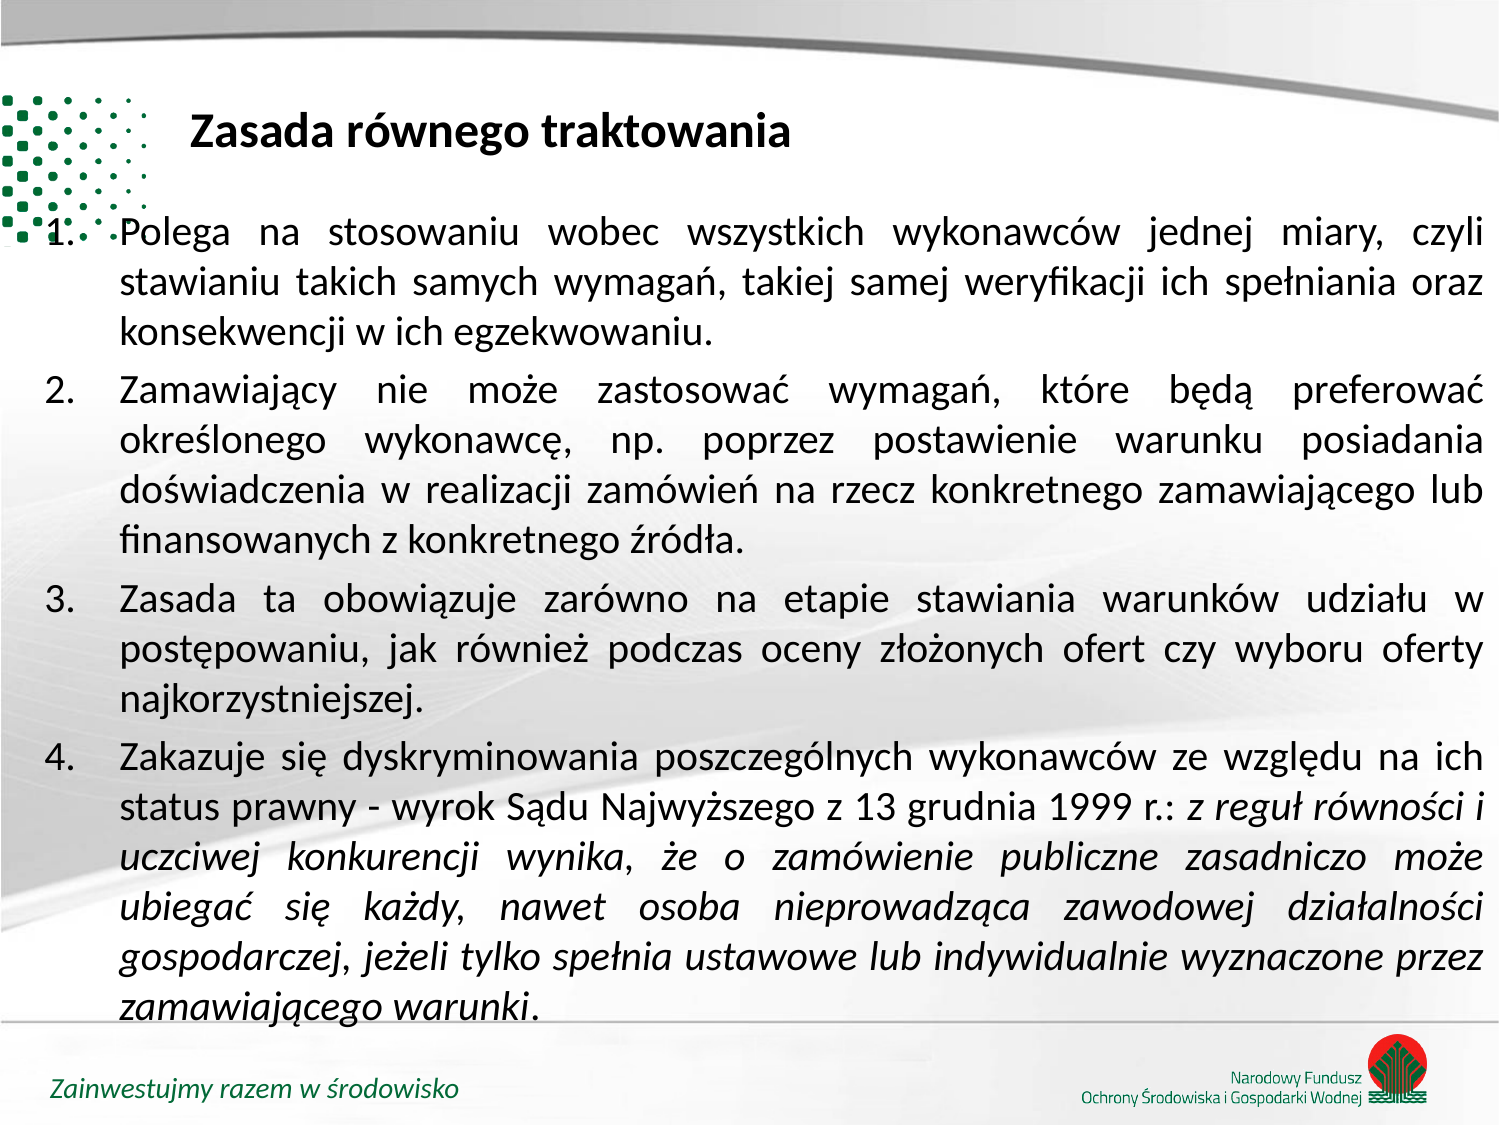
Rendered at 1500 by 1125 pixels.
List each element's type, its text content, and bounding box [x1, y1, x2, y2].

list Polega na stosowaniu wobec wszystkich wykonawców jednej miary, czyli stawianiu takich samych wymagań, takiej samej weryfikacji ich spełniania oraz konsekwencji w ich egzekwowaniu. Zamawiający nie może zastosować wymagań, które będą preferować określonego wykonawcę, np. poprzez postawienie warunku posiadania doświadczenia w realizacji zamówień na rzecz konkretnego zamawiającego lub finansowanych z konkretnego źródła. Zasada ta obowiązuje zarówno na etapie stawiania warunków udziału w postępowaniu, jak również podczas oceny złożonych ofert czy wyboru oferty najkorzystniejszej. Zakazuje się dyskryminowania poszczególnych wykonawców ze względu na ich status prawny - wyrok Sądu Najwyższego z 13 grudnia 1999 r.: z reguł równości i uczciwej konkurencji wynika, że o zamówienie publiczne zasadniczo może ubiegać się każdy, nawet osoba nieprowadząca zawodowej działalności gospodarczej, jeżeli tylko spełnia ustawowe lub indywidualnie wyznaczone przez zamawiającego warunki. [29, 196, 1500, 1024]
picture [0, 0, 1499, 1125]
title Zasada równego traktowania [175, 58, 1425, 196]
